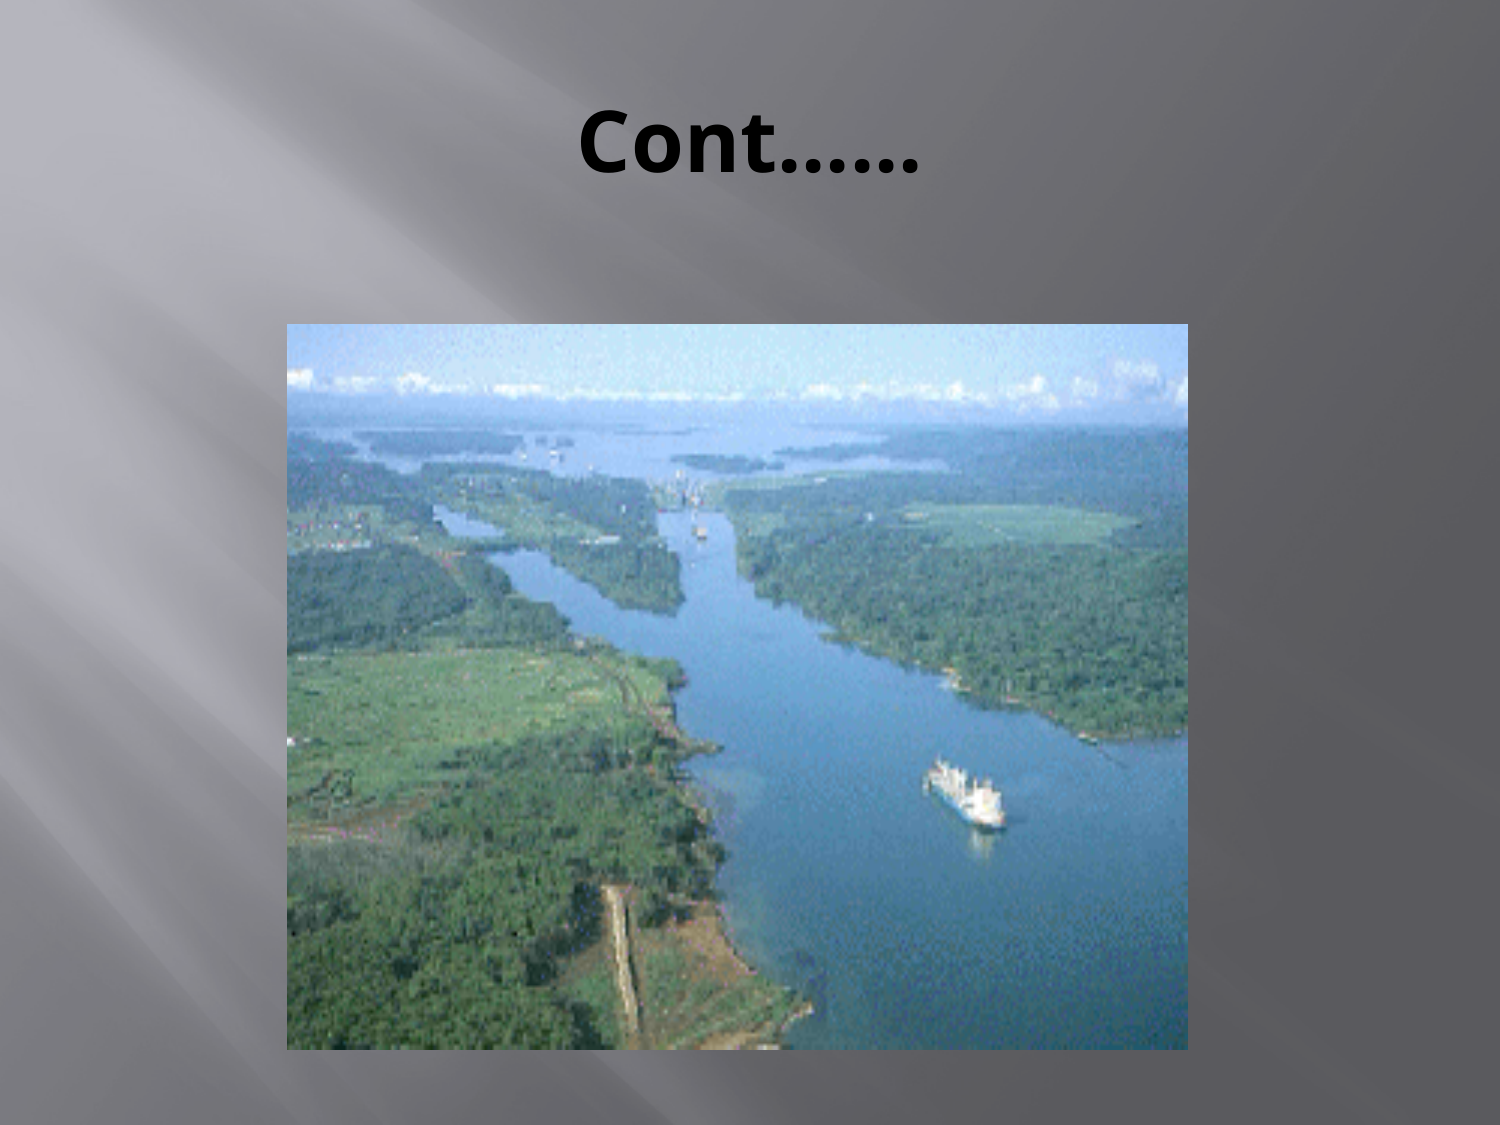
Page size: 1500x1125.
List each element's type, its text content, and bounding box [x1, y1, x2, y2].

title Cont...... [75, 45, 1425, 233]
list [287, 324, 1188, 1051]
